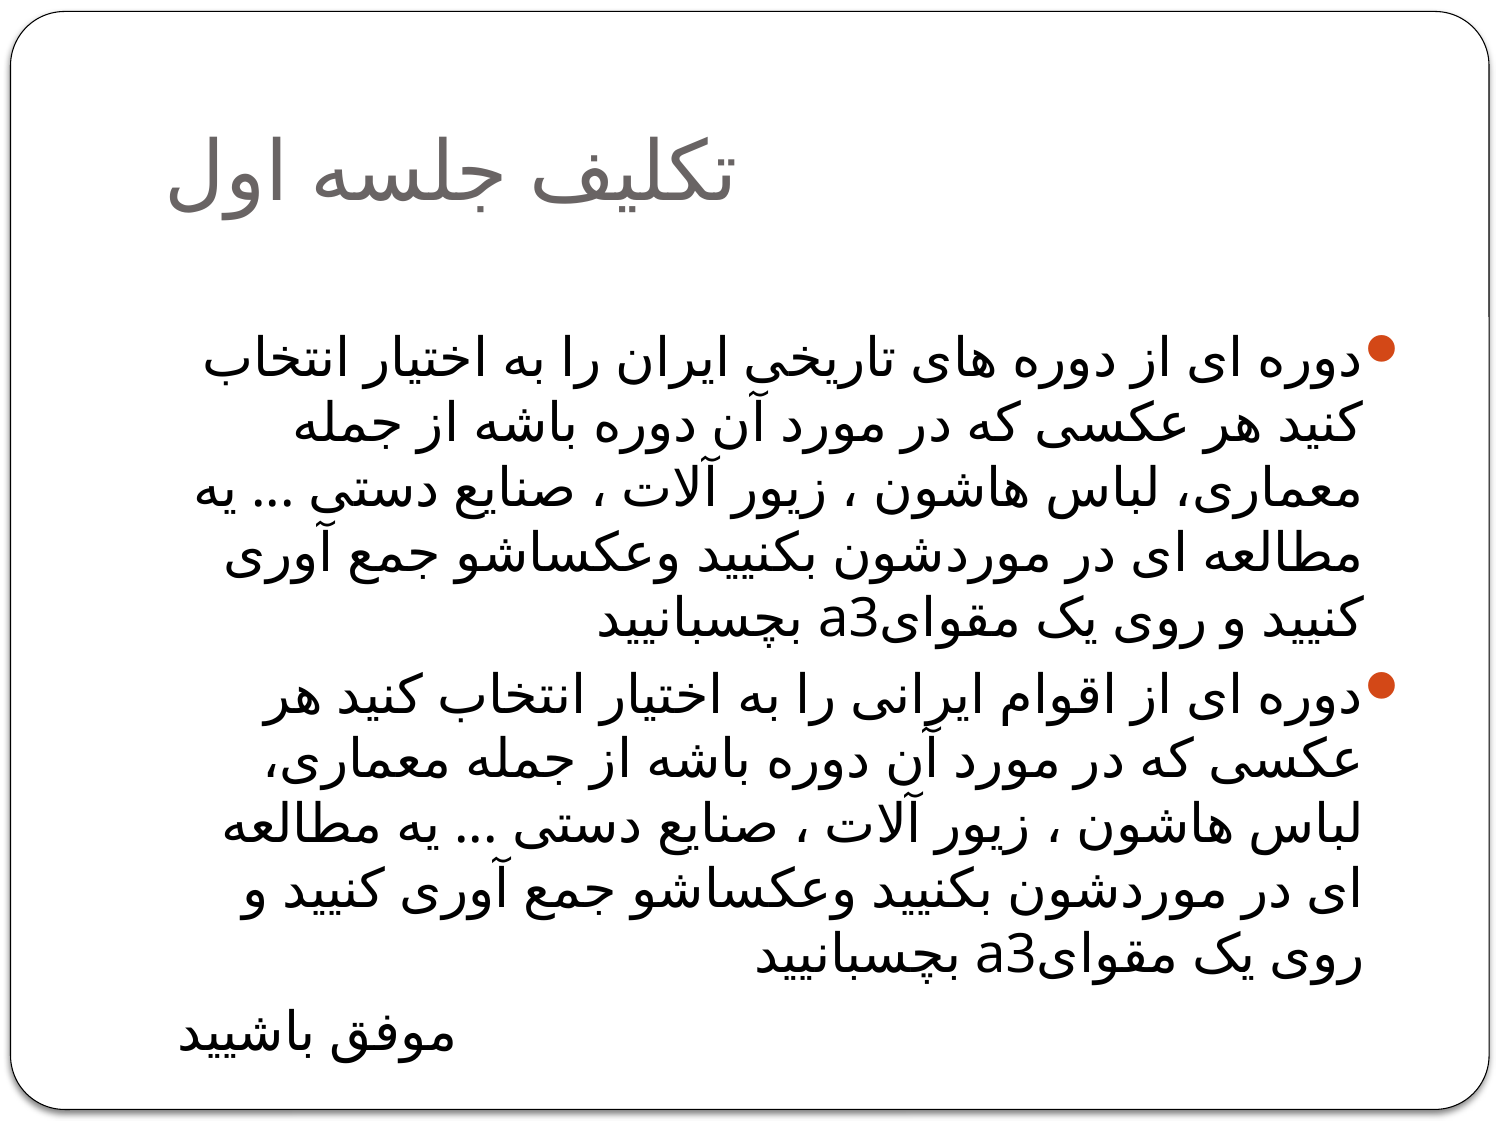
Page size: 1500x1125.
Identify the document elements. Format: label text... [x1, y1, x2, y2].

list دوره ای از دوره های تاریخی ایران را به اختیار انتخاب کنید هر عکسی که در مورد آن دوره باشه از جمله معماری، لباس هاشون ، زیور آلات ، صنایع دستی ... یه مطالعه ای در موردشون بکنیید وعکساشو جمع آوری کنیید و روی یک مقوایa3 بچسبانیید دوره ای از اقوام ایرانی را به اختیار انتخاب کنید هر عکسی که در مورد آن دوره باشه از جمله معماری، لباس هاشون ، زیور آلات ، صنایع دستی ... یه مطالعه ای در موردشون بکنیید وعکساشو جمع آوری کنیید و روی یک مقوایa3 بچسبانیید موفق باشیید [150, 237, 1425, 988]
title تکلیف جلسه اول [150, 45, 1425, 233]
